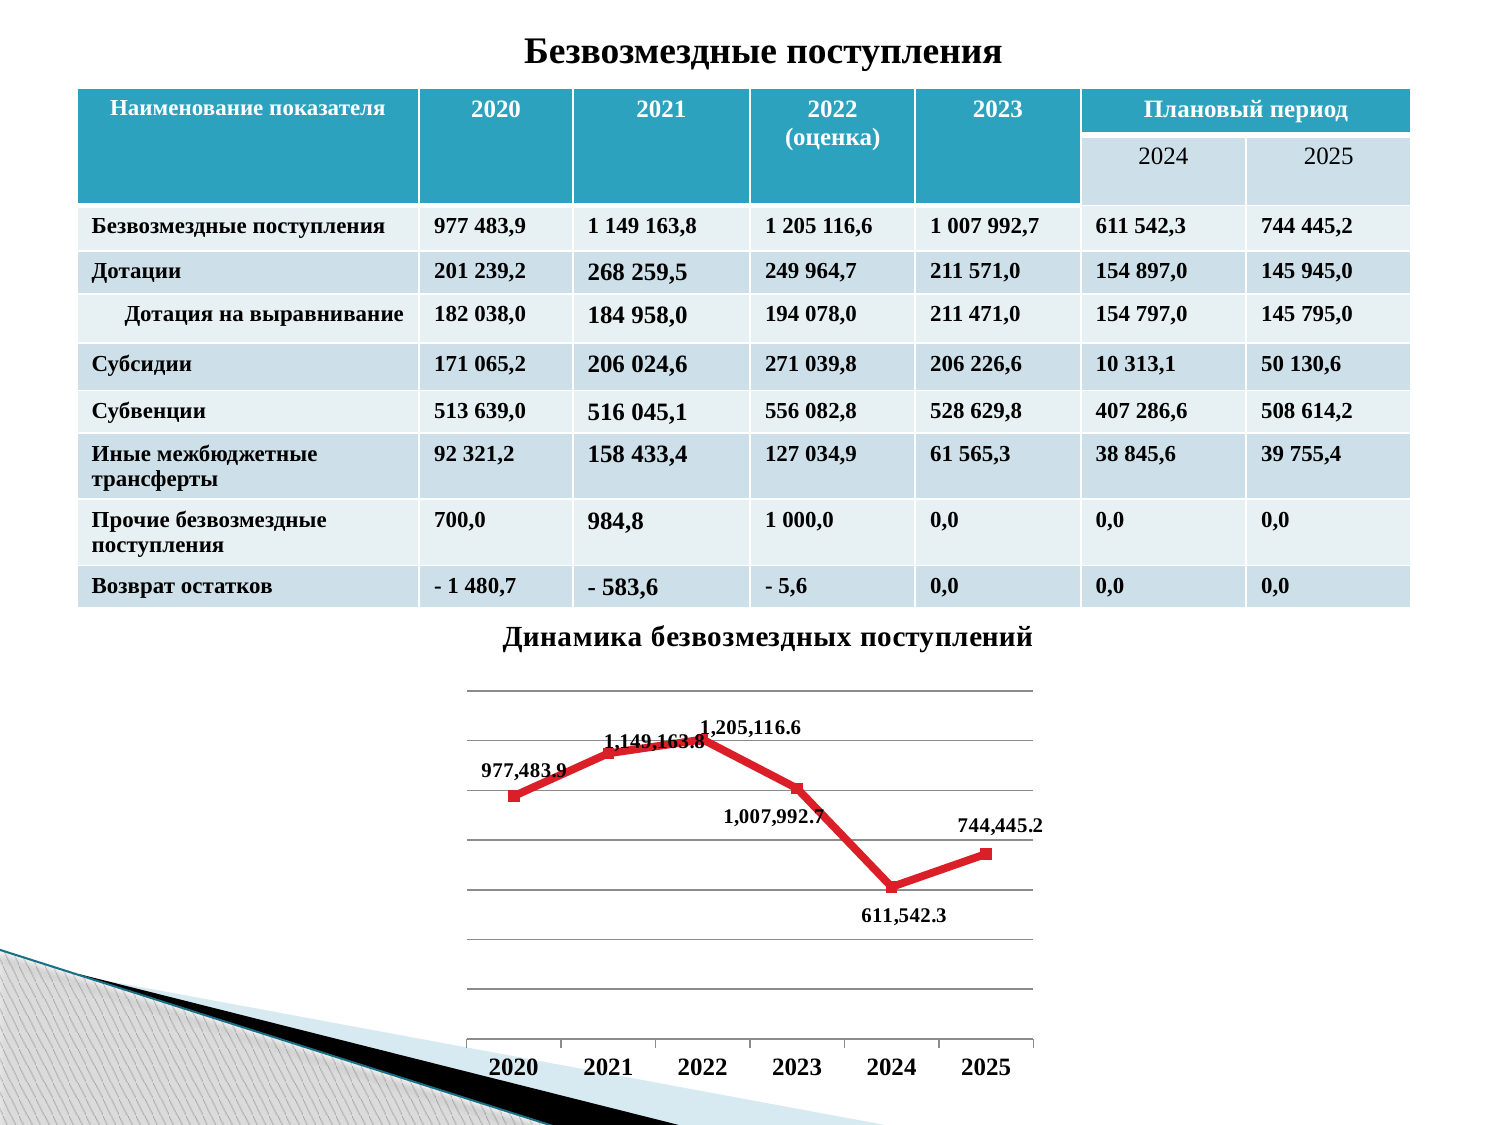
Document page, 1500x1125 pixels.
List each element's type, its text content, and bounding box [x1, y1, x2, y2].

table_cell 127 034,9 [751, 434, 914, 498]
table_header 2022 (оценка) [751, 89, 914, 203]
table_cell 611 542,3 [1082, 206, 1245, 250]
table_cell 39 755,4 [1247, 434, 1410, 498]
table_cell 0,0 [1247, 566, 1410, 607]
table_cell 38 845,6 [1082, 434, 1245, 498]
table_cell 61 565,3 [916, 434, 1080, 498]
table_header 2021 [574, 89, 749, 203]
table_cell 528 629,8 [916, 391, 1080, 432]
table_header Наименование показателя [78, 89, 418, 203]
table_cell Дотации [78, 252, 418, 293]
table_header 2020 [420, 89, 572, 203]
table_cell 0,0 [1082, 500, 1245, 565]
table_cell 1 007 992,7 [916, 208, 1080, 250]
table_cell 977 483,9 [420, 208, 572, 250]
table_cell 182 038,0 [420, 295, 572, 342]
table_cell 2024 [1082, 138, 1245, 205]
table_cell 154 797,0 [1082, 295, 1245, 342]
table_cell 407 286,6 [1082, 391, 1245, 432]
table_cell 2025 [1247, 138, 1410, 205]
title Безвозмездные поступления [88, 19, 1439, 79]
table_cell 249 964,7 [751, 252, 914, 293]
table_cell 10 313,1 [1082, 344, 1245, 390]
table_cell - 1 480,7 [420, 566, 572, 597]
table_cell 984,8 [574, 500, 749, 565]
table_cell Безвозмездные поступления [78, 208, 418, 250]
table_cell Прочие безвозмездные поступления [78, 500, 418, 565]
table_cell 211 471,0 [916, 295, 1080, 342]
table_header 2023 [916, 89, 1080, 203]
table_cell - 583,6 [574, 566, 749, 597]
table_cell 201 239,2 [420, 252, 572, 293]
table_cell 154 897,0 [1082, 252, 1245, 293]
table_cell 508 614,2 [1247, 391, 1410, 432]
table_cell 1 205 116,6 [751, 208, 914, 250]
table_cell 145 795,0 [1247, 295, 1410, 342]
table_cell 92 321,2 [420, 434, 572, 498]
table_cell 206 226,6 [916, 344, 1080, 390]
table_cell 194 078,0 [751, 295, 914, 342]
table_cell 50 130,6 [1247, 344, 1410, 390]
table_cell 0,0 [916, 566, 1080, 597]
table_cell 0,0 [1247, 500, 1410, 565]
table_cell 268 259,5 [574, 252, 749, 293]
table_cell 184 958,0 [574, 295, 749, 342]
table_cell 211 571,0 [916, 252, 1080, 293]
table_cell Дотация на выравнивание [78, 295, 418, 342]
table_cell Иные межбюджетные трансферты [78, 434, 418, 498]
table_cell Субсидии [78, 344, 418, 390]
table_cell Субвенции [78, 391, 418, 432]
table_cell 1 000,0 [751, 500, 914, 565]
table_cell - 5,6 [751, 566, 914, 597]
table_cell 513 639,0 [420, 391, 572, 432]
table_cell 271 039,8 [751, 344, 914, 390]
table_cell Возврат остатков [78, 566, 418, 607]
table_cell 744 445,2 [1247, 206, 1410, 250]
table_cell 158 433,4 [574, 434, 749, 498]
table_cell 0,0 [916, 500, 1080, 565]
table_cell 516 045,1 [574, 391, 749, 432]
table_header Плановый период [1082, 89, 1410, 132]
table_cell 206 024,6 [574, 344, 749, 390]
table_cell 556 082,8 [751, 391, 914, 432]
table_cell 0,0 [1082, 566, 1245, 607]
table_cell 700,0 [420, 500, 572, 565]
table_cell 1 149 163,8 [574, 208, 749, 250]
table_cell 171 065,2 [420, 344, 572, 390]
table_cell 145 945,0 [1247, 252, 1410, 293]
chart [409, 597, 1090, 1125]
